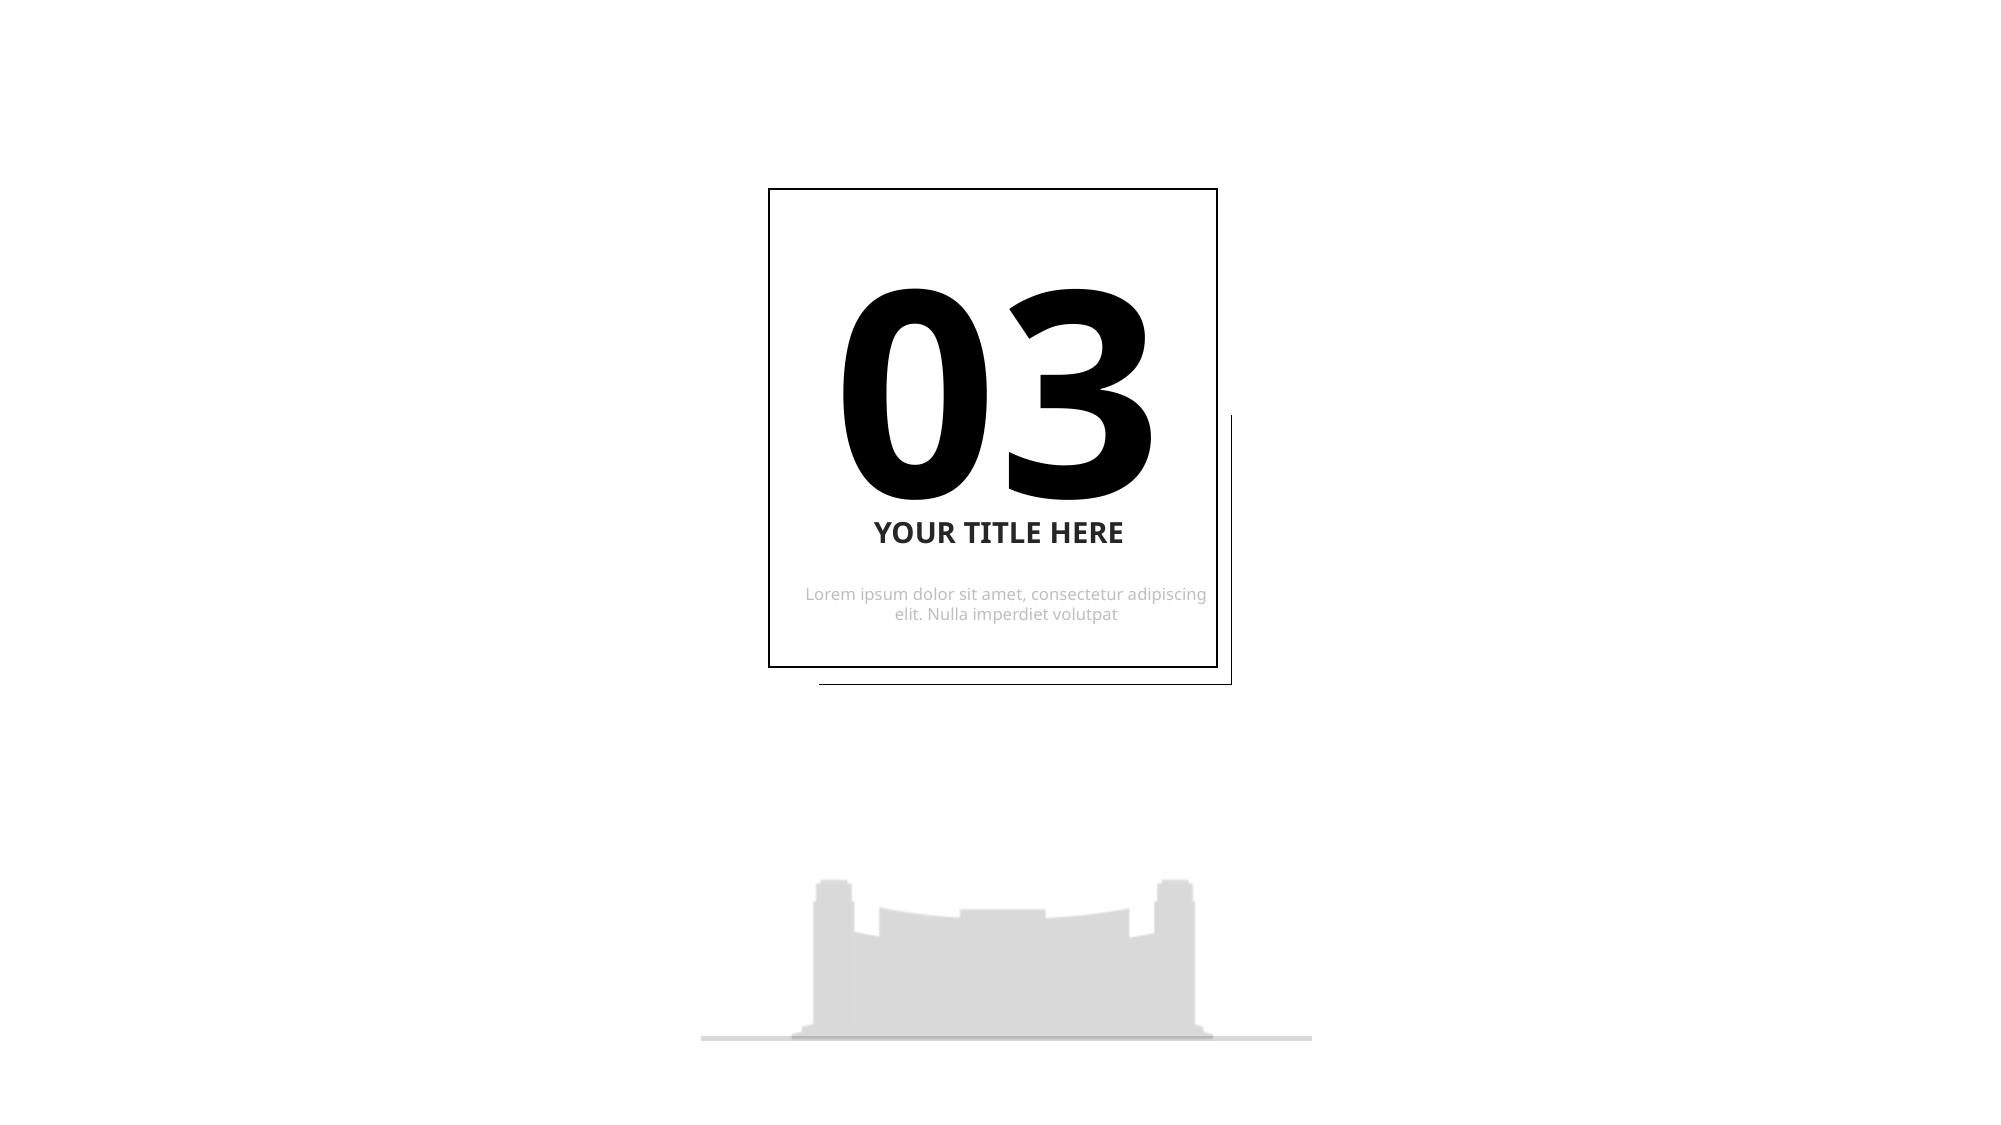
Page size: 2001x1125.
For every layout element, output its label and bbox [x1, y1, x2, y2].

text_box [768, 188, 1232, 685]
text_box [788, 857, 1214, 1038]
text_box [788, 1039, 1214, 1045]
text_box [587, 520, 1386, 819]
